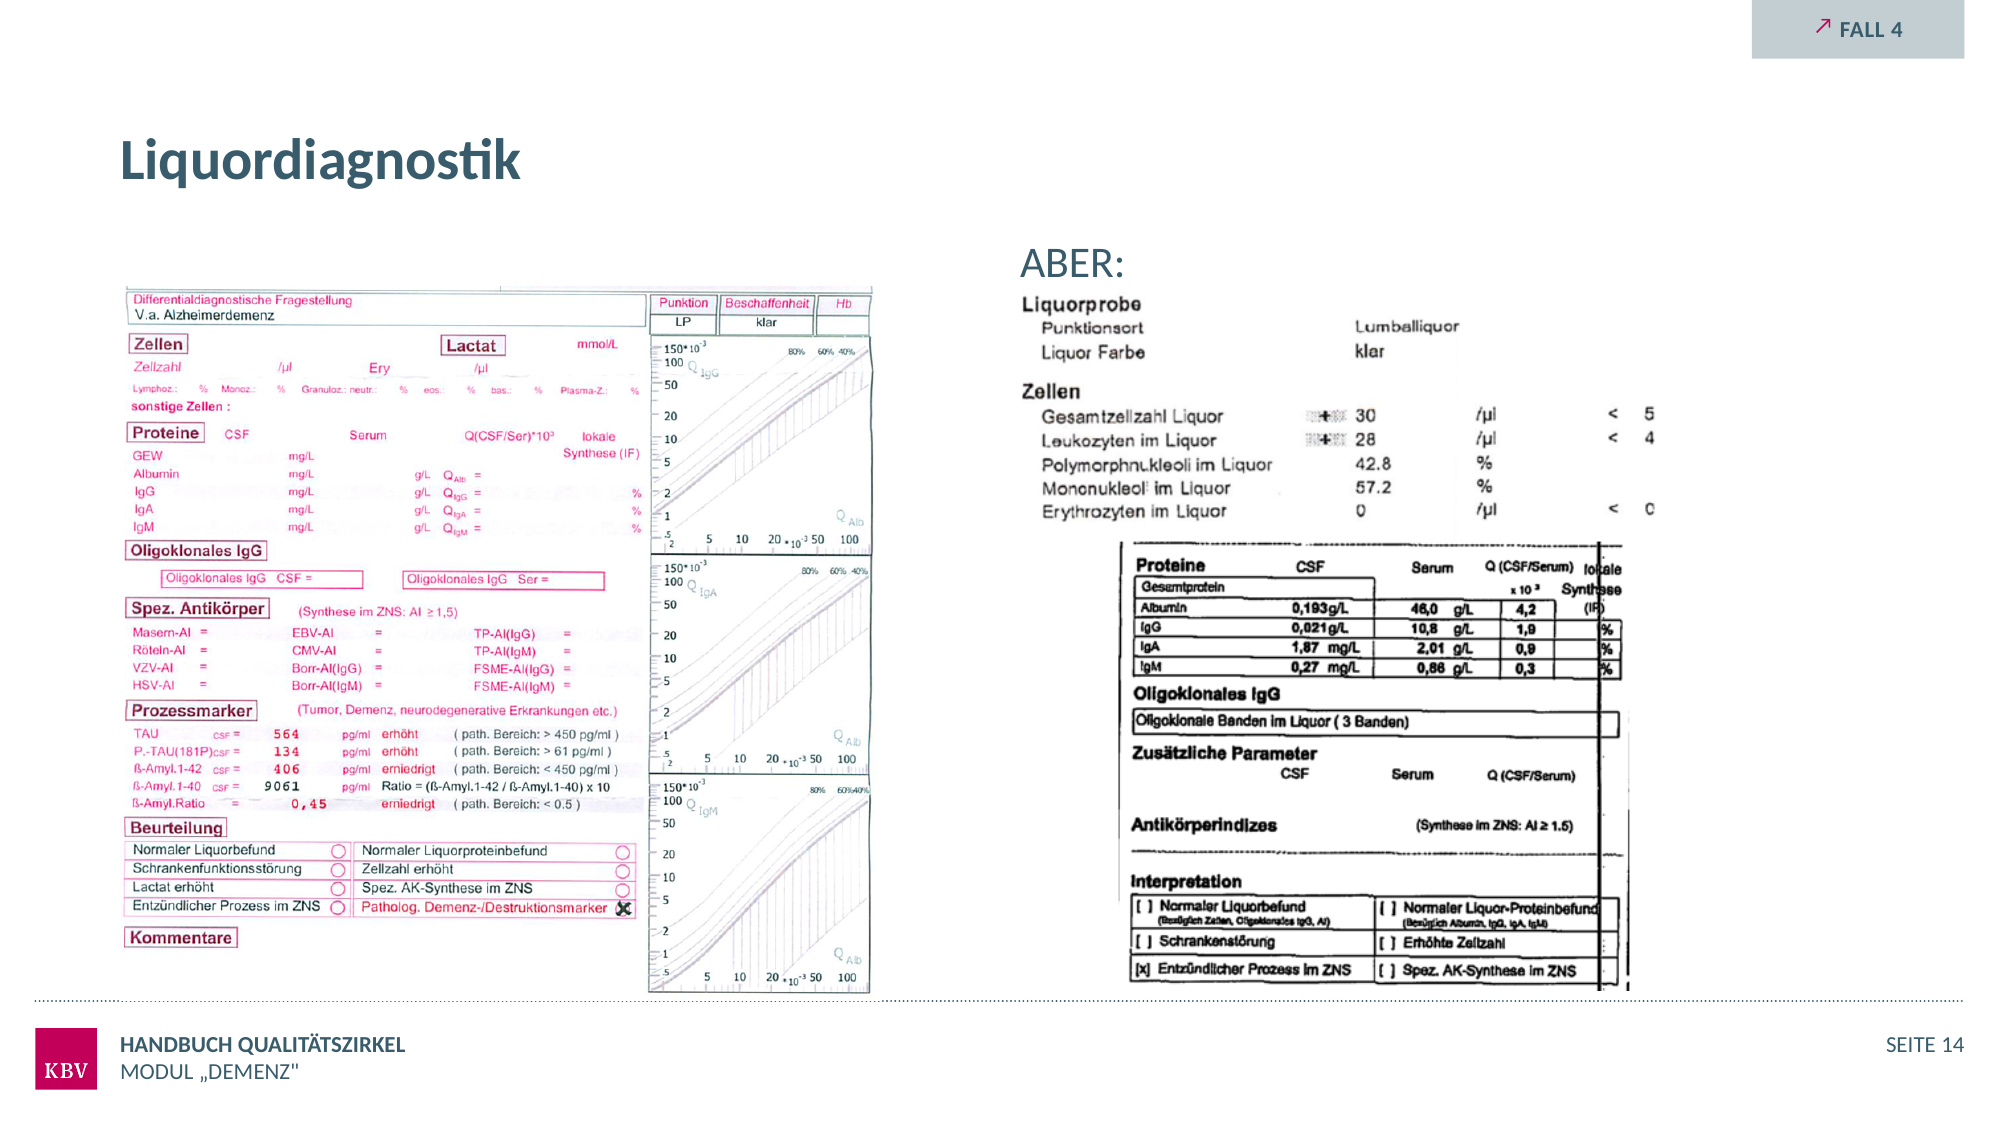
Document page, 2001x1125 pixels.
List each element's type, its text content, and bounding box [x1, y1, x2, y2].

picture [119, 286, 882, 1001]
picture [1021, 286, 1701, 991]
footer Handbuch Qualitätszirkel [120, 1030, 1668, 1057]
title Liquordiagnostik [120, 129, 1880, 201]
list ABER: [120, 237, 1880, 945]
slide_number Seite 14 [1787, 1030, 1965, 1057]
slide_number Modul „Demenz" [120, 1057, 1668, 1084]
list Fall 4 [1751, 0, 1965, 59]
